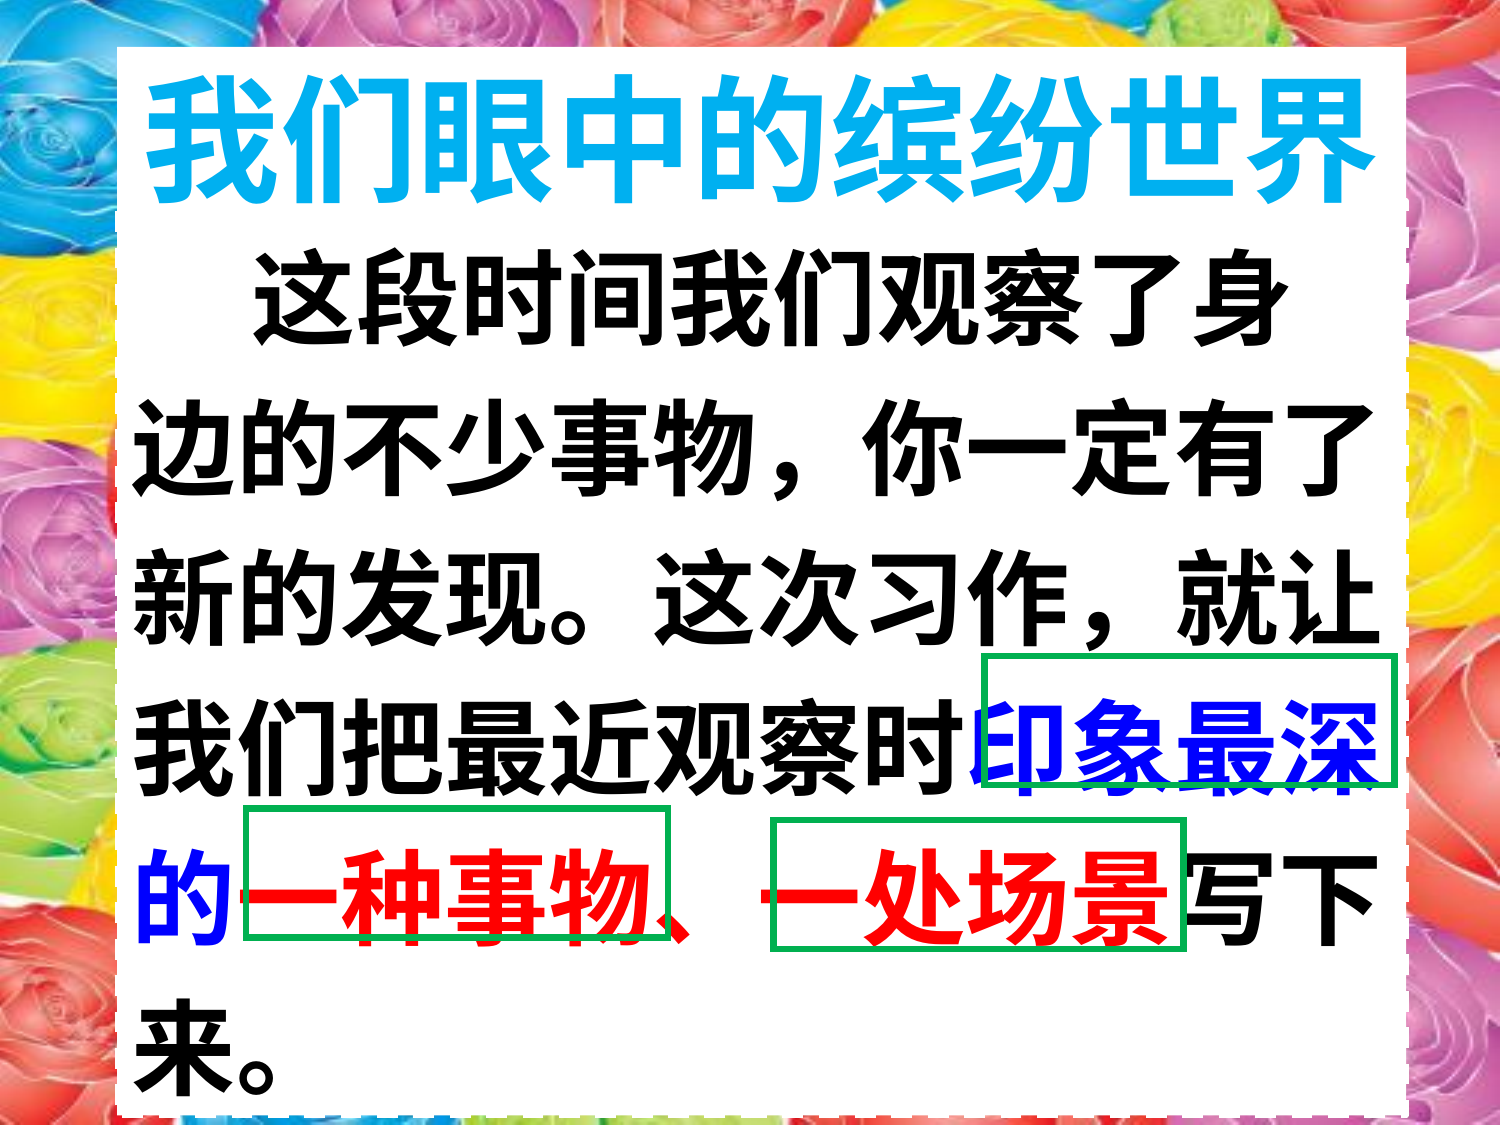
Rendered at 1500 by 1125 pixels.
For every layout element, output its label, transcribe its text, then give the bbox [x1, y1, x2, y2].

text_box 这段时间我们观察了身边的不少事物，你一定有了新的发现。这次习作，就让我们把最近观察时印象最深的一种事物、一处场景写下来。 [117, 227, 1407, 1116]
text_box 我们眼中的缤纷世界 [117, 46, 1407, 227]
text_box [772, 819, 1185, 950]
text_box [983, 655, 1396, 786]
text_box [245, 808, 669, 938]
picture [401, 1116, 434, 1125]
picture [195, 1116, 264, 1125]
picture [0, 0, 1500, 1125]
picture [303, 1116, 371, 1125]
